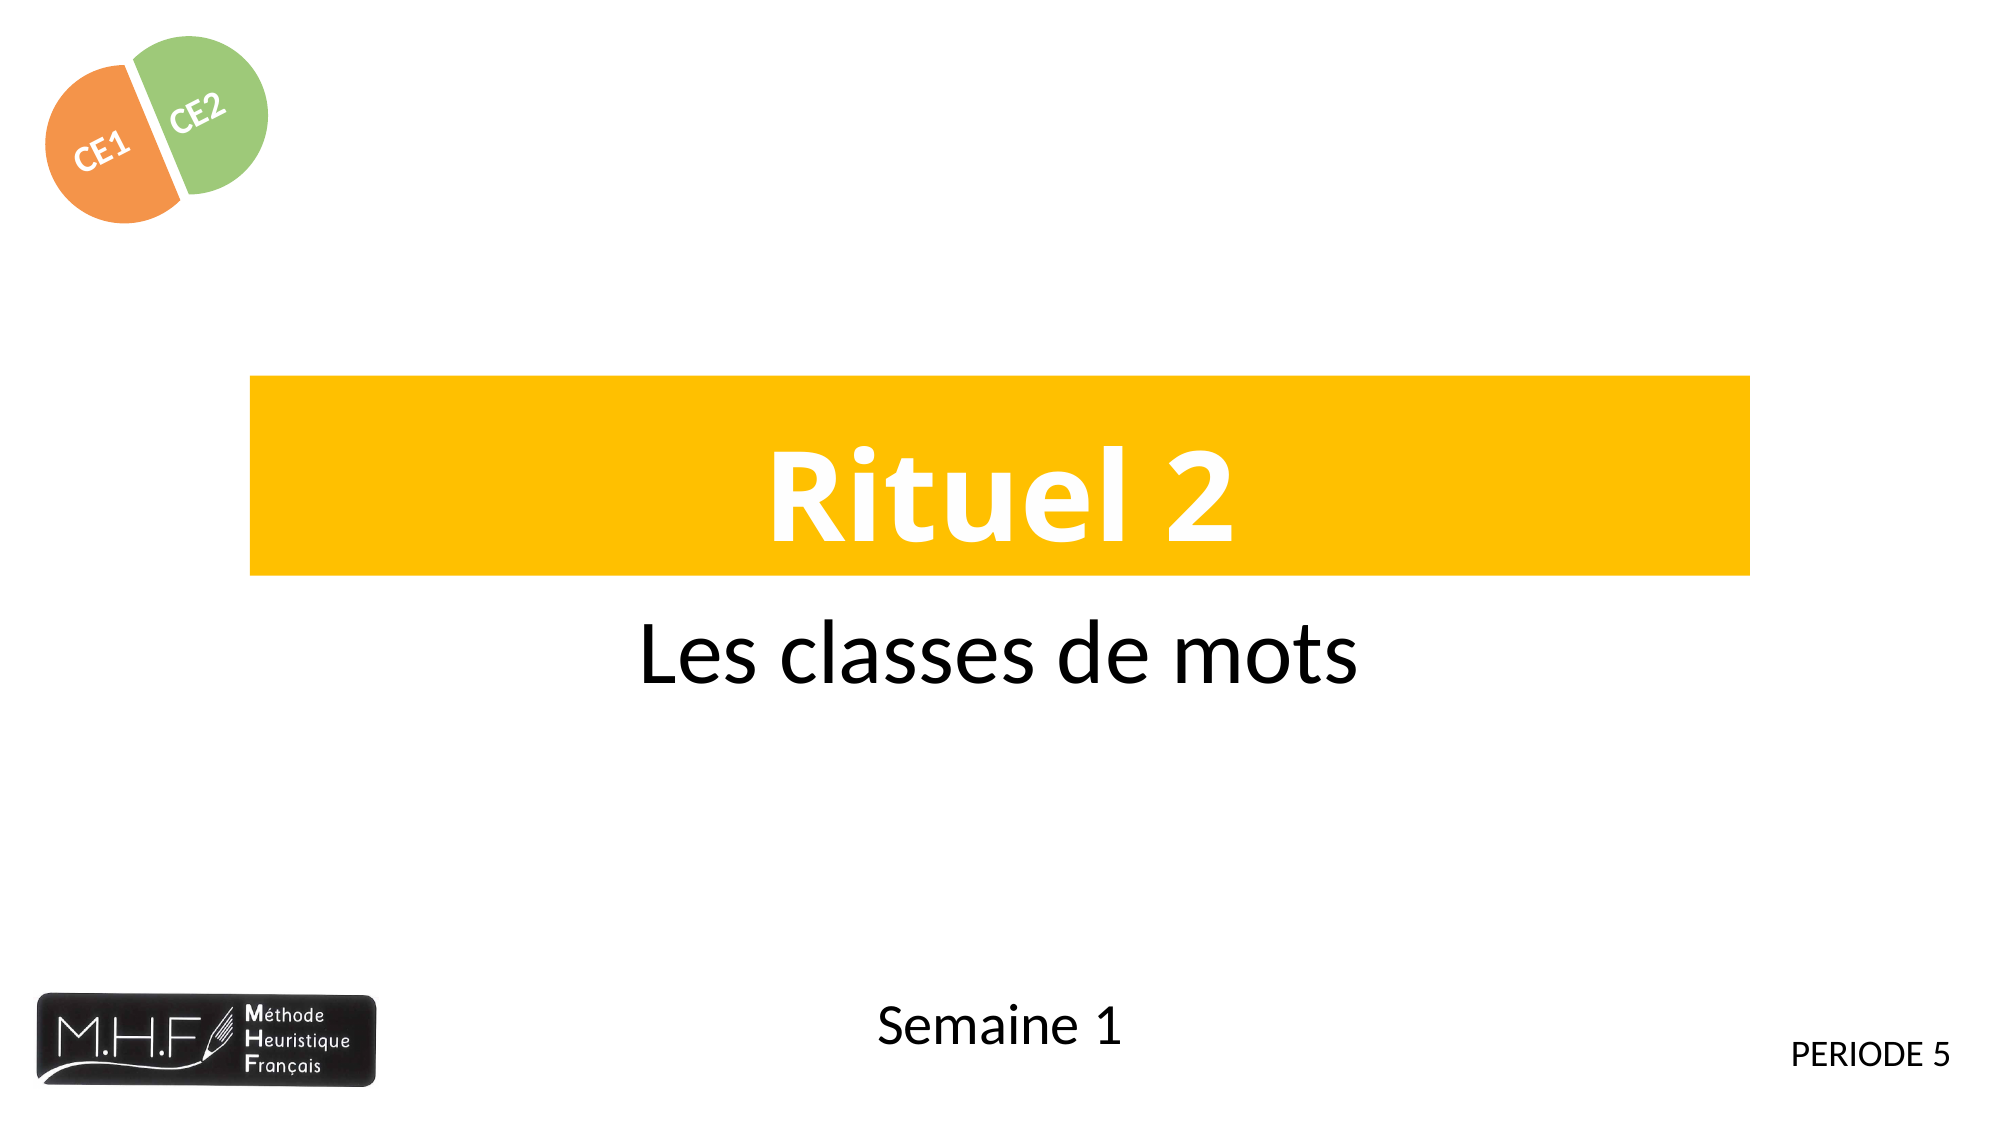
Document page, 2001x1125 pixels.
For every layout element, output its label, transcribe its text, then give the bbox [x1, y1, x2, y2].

subtitle Les classes de mots [249, 597, 1750, 869]
text_box PERIODE 5 [1750, 1021, 1967, 1082]
picture [33, 990, 379, 1089]
title Rituel 2 [249, 375, 1750, 576]
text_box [45, 35, 269, 224]
text_box Semaine 1 [249, 987, 1750, 1118]
